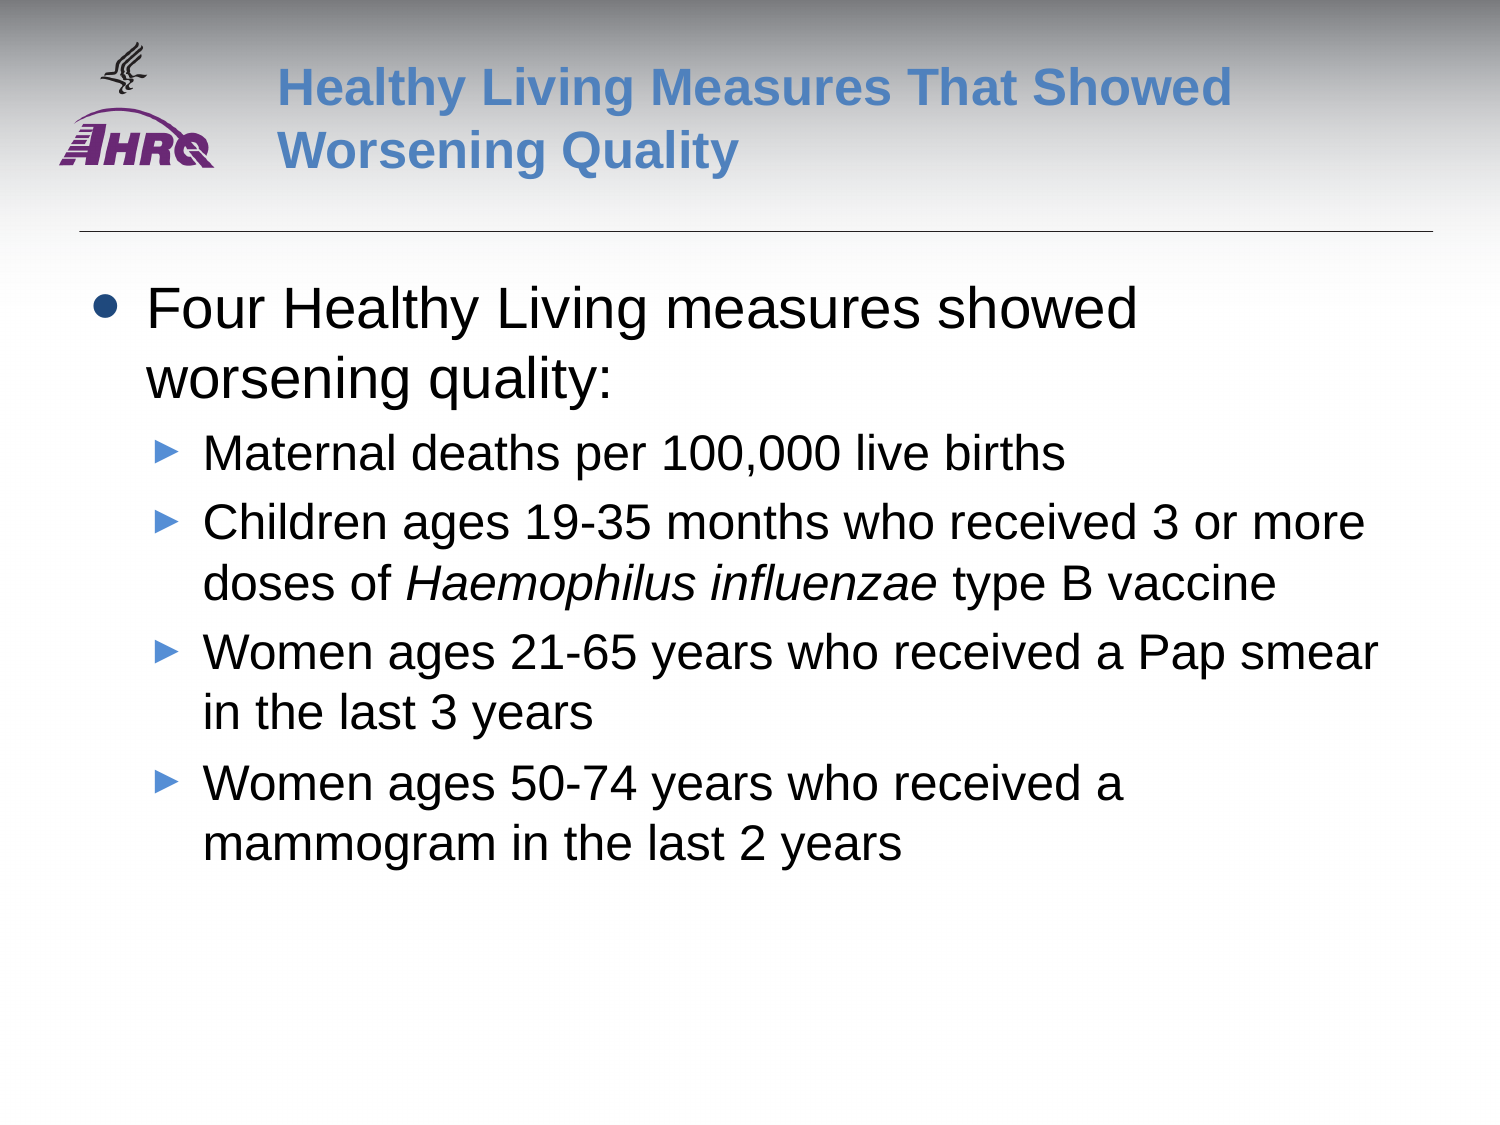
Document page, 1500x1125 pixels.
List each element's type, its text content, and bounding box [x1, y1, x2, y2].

list Four Healthy Living measures showed worsening quality: Maternal deaths per 100,000 live births Children ages 19-35 months who received 3 or more doses of Haemophilus influenzae type B vaccine Women ages 21-65 years who received a Pap smear in the last 3 years Women ages 50-74 years who received a mammogram in the last 2 years [75, 262, 1425, 1005]
picture [0, 0, 1500, 1125]
title Healthy Living Measures That Showed Worsening Quality [262, 45, 1425, 188]
